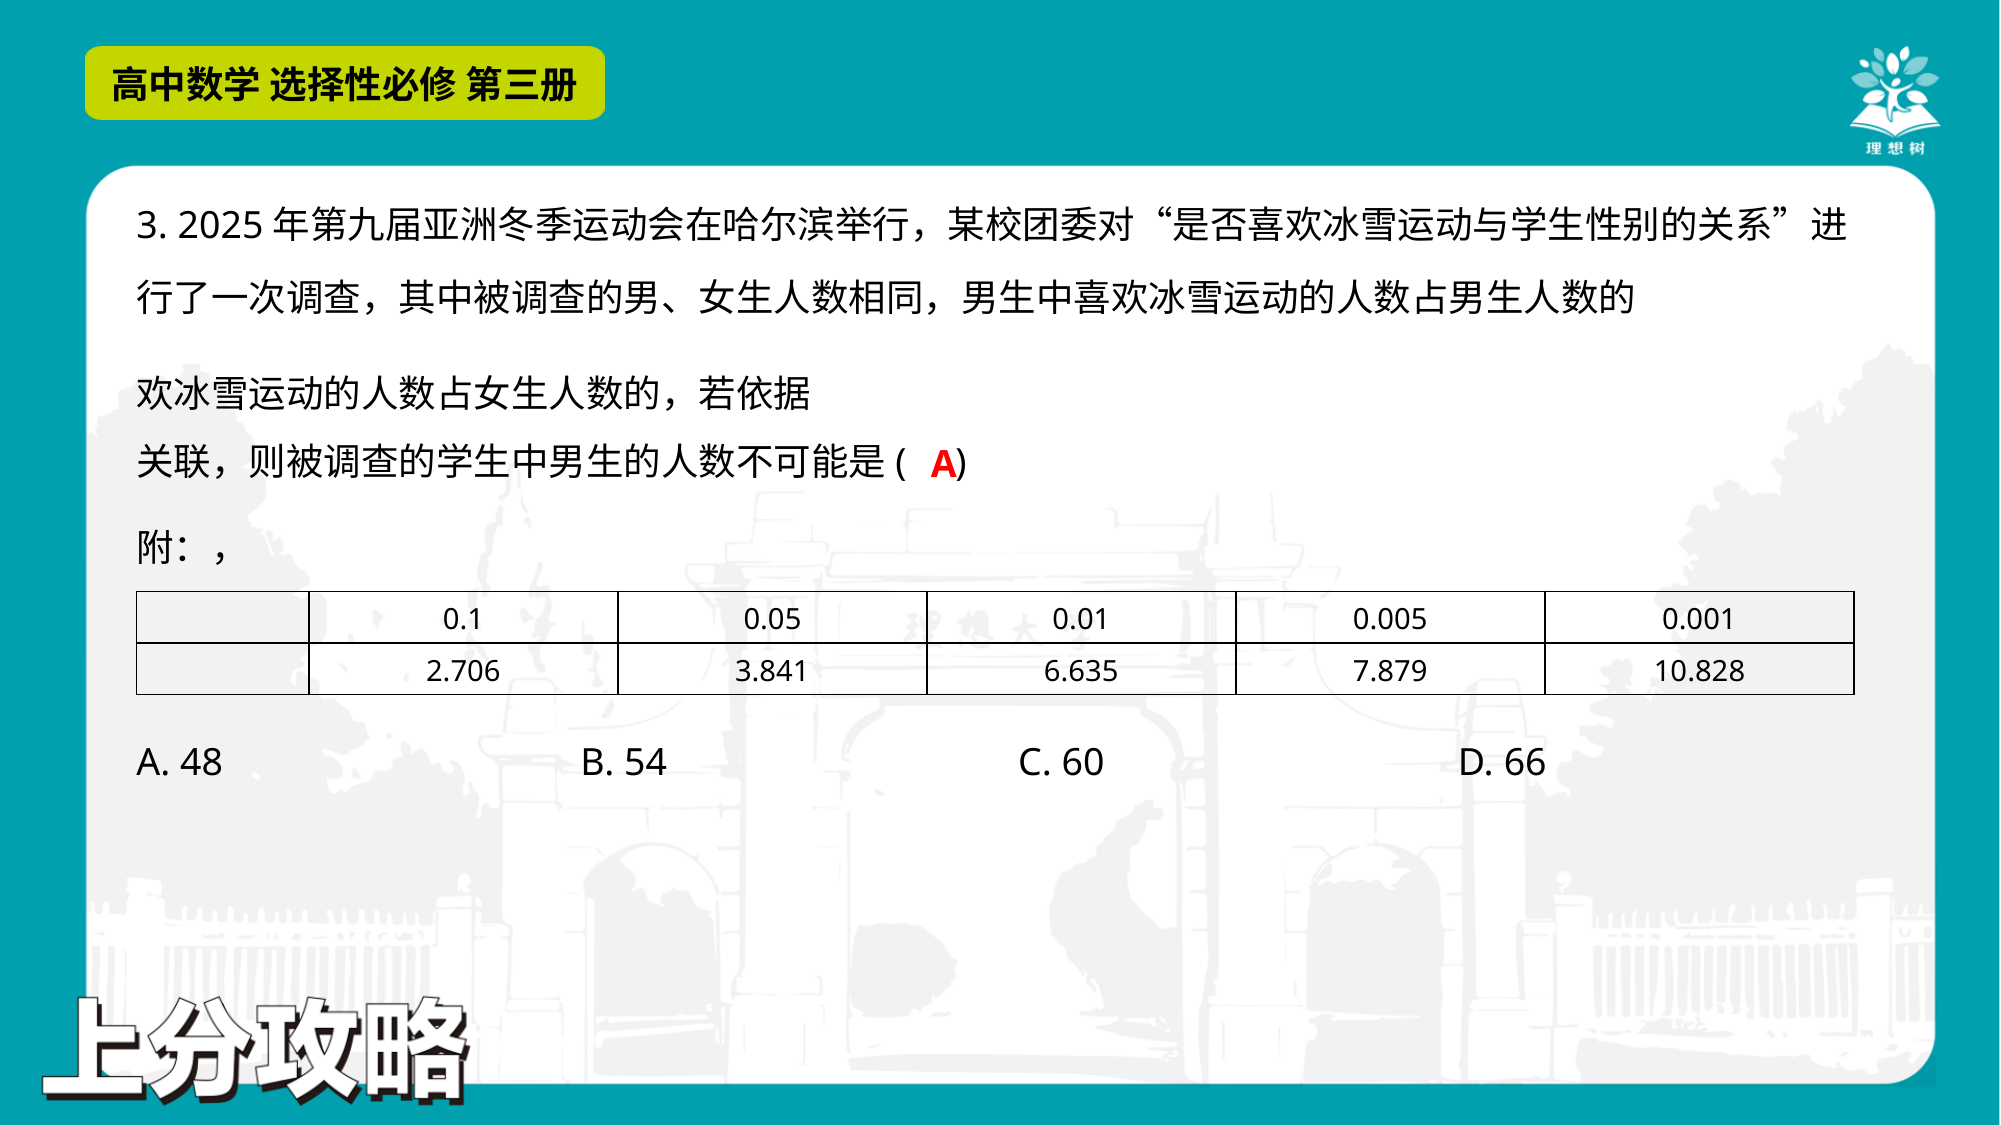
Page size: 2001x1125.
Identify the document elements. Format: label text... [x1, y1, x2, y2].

picture [0, 0, 2000, 1125]
text_box A [916, 415, 971, 477]
text_box A. 48 B. 54 C. 60 D. 66 [136, 716, 1865, 776]
